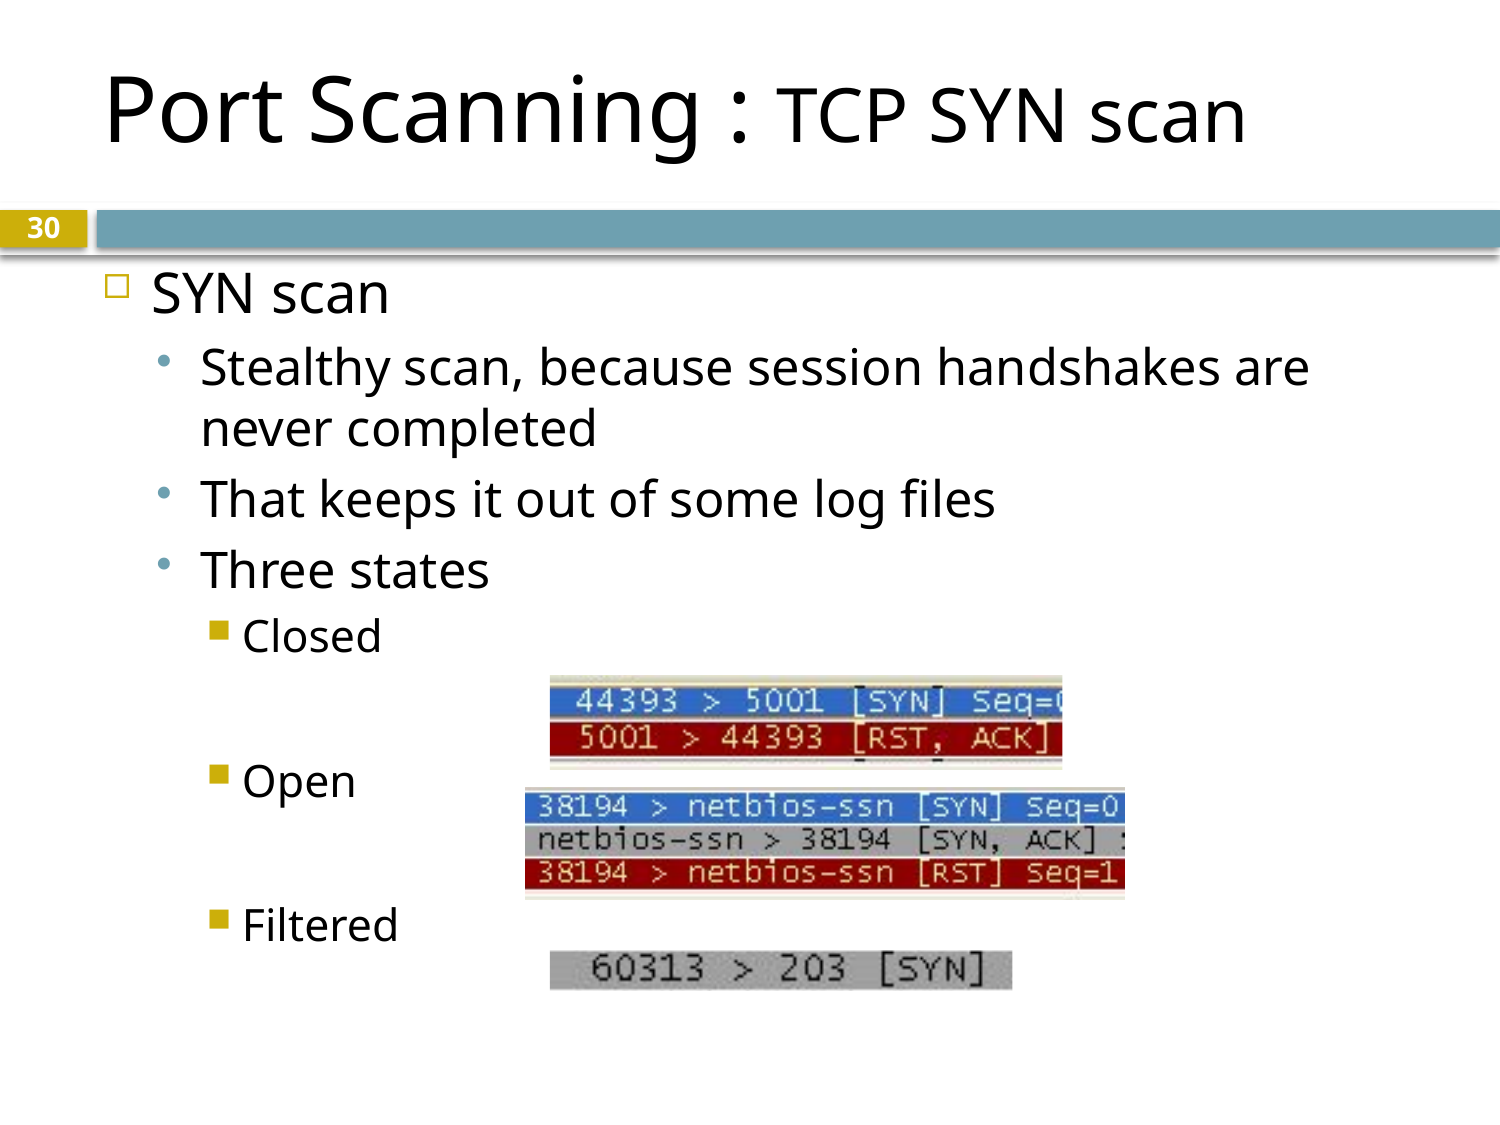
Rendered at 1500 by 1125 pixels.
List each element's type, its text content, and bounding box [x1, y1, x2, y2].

picture [549, 949, 1013, 991]
slide_number 30 [0, 208, 88, 249]
picture [524, 787, 1126, 901]
list SYN scan Stealthy scan, because session handshakes are never completed That keeps it out of some log files Three states Closed Open Filtered [87, 249, 1450, 963]
picture [549, 674, 1063, 771]
title Port Scanning : TCP SYN scan [87, 0, 1413, 213]
